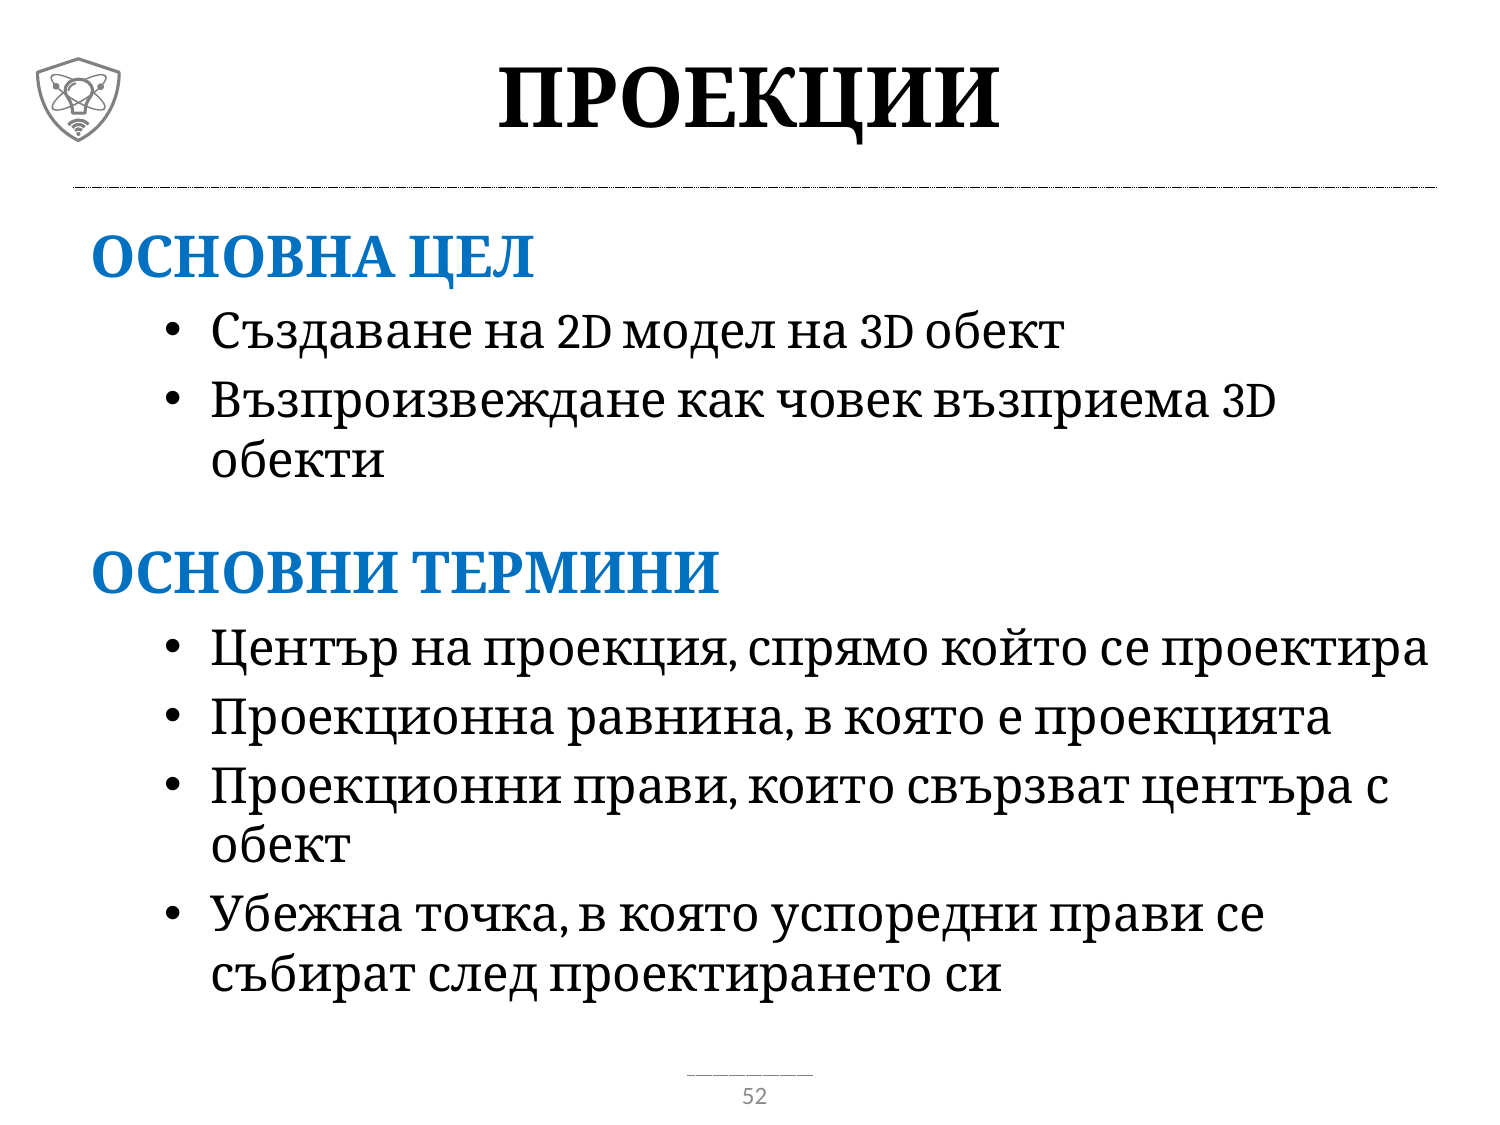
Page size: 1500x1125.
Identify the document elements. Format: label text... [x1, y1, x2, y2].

list Основна цел Създаване на 2D модел на 3D обект Възпроизвеждане как човек възприема 3D обекти Основни термини Център на проекция, спрямо който се проектира Проекционна равнина, в която е проекцията Проекционни прави, които свързват центъра с обект Убежна точка, в която успоредни прави се събират след проектирането си [75, 212, 1450, 1063]
slide_number 52 [579, 1065, 930, 1125]
title Проекции [0, 0, 1500, 188]
